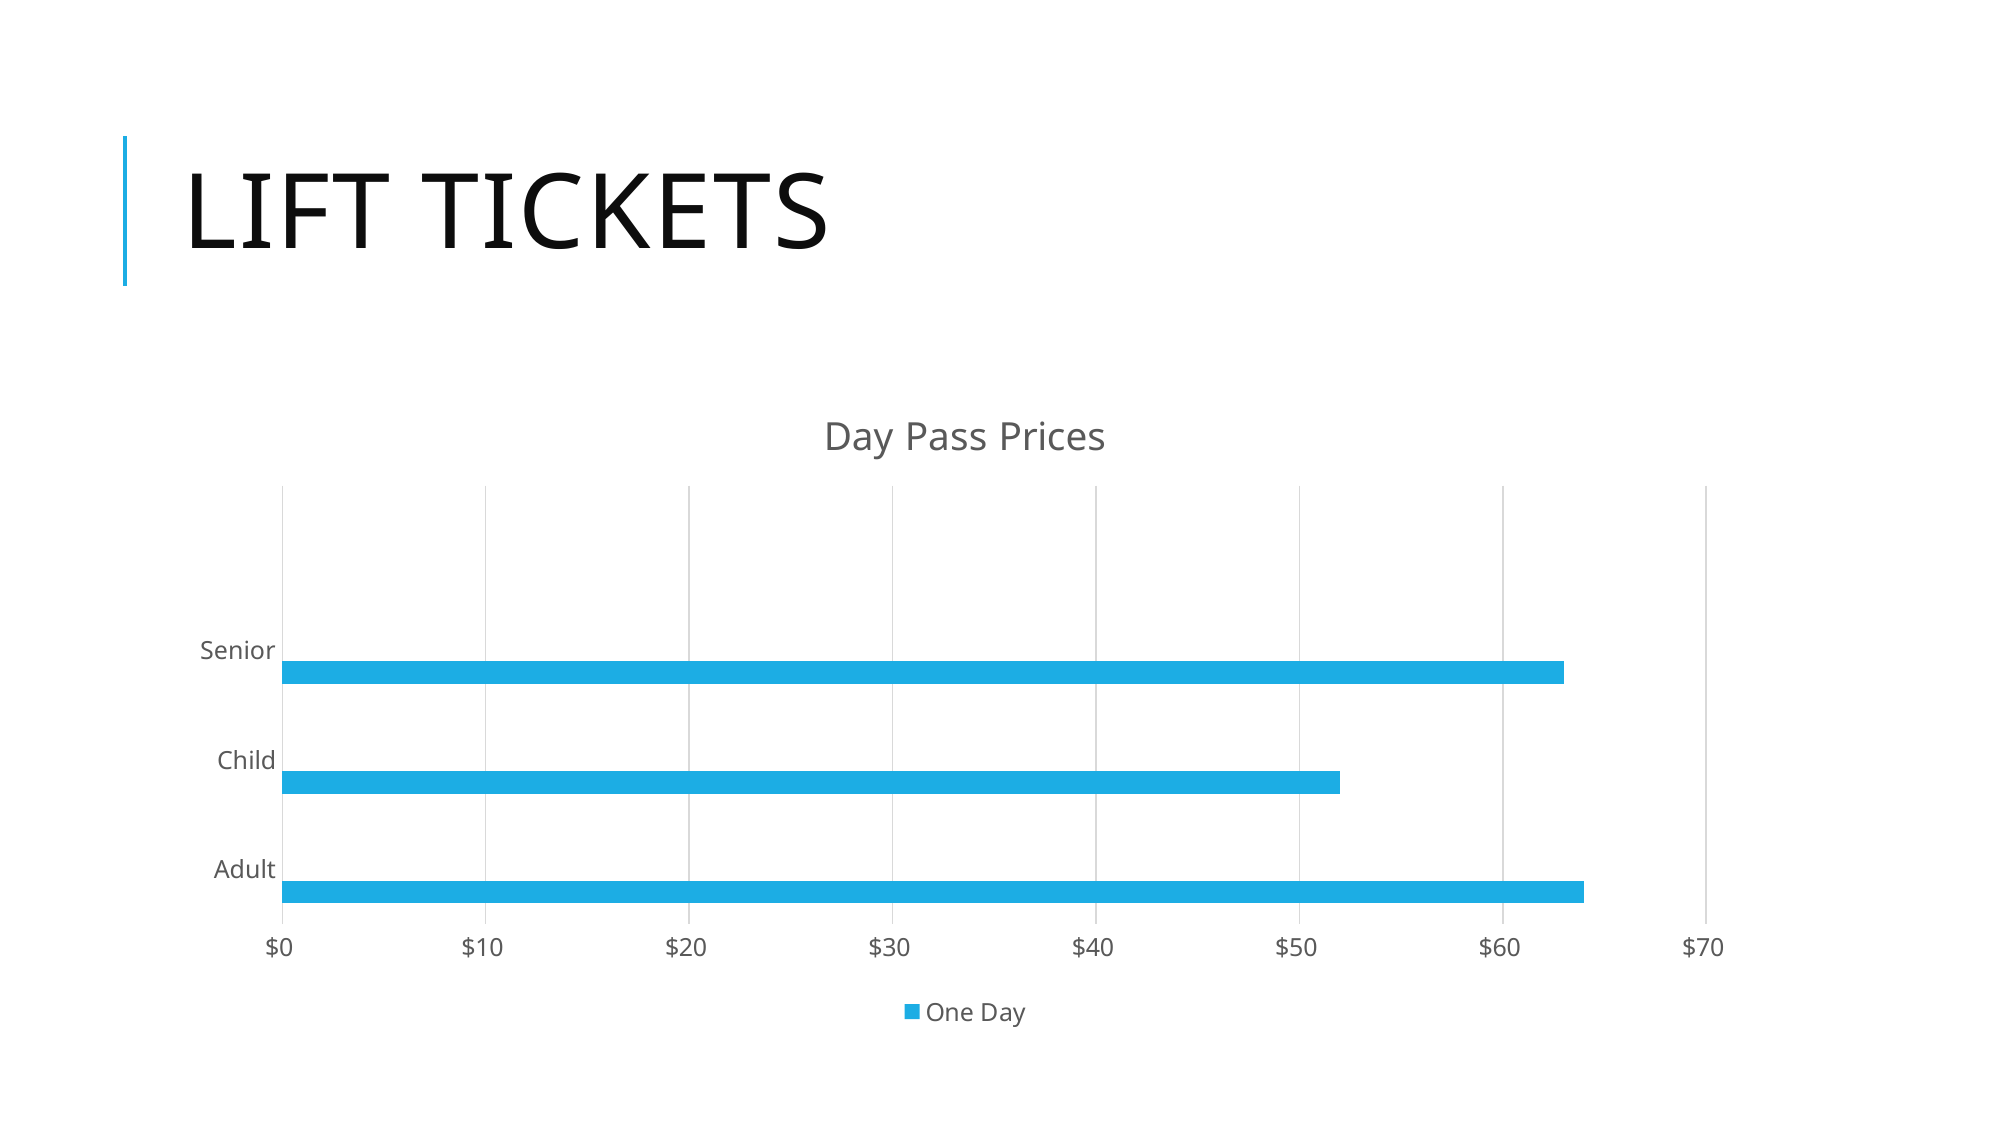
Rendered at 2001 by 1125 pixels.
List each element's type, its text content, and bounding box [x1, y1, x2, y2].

title Lift tickets [168, 96, 1763, 342]
chart [167, 374, 1763, 1036]
